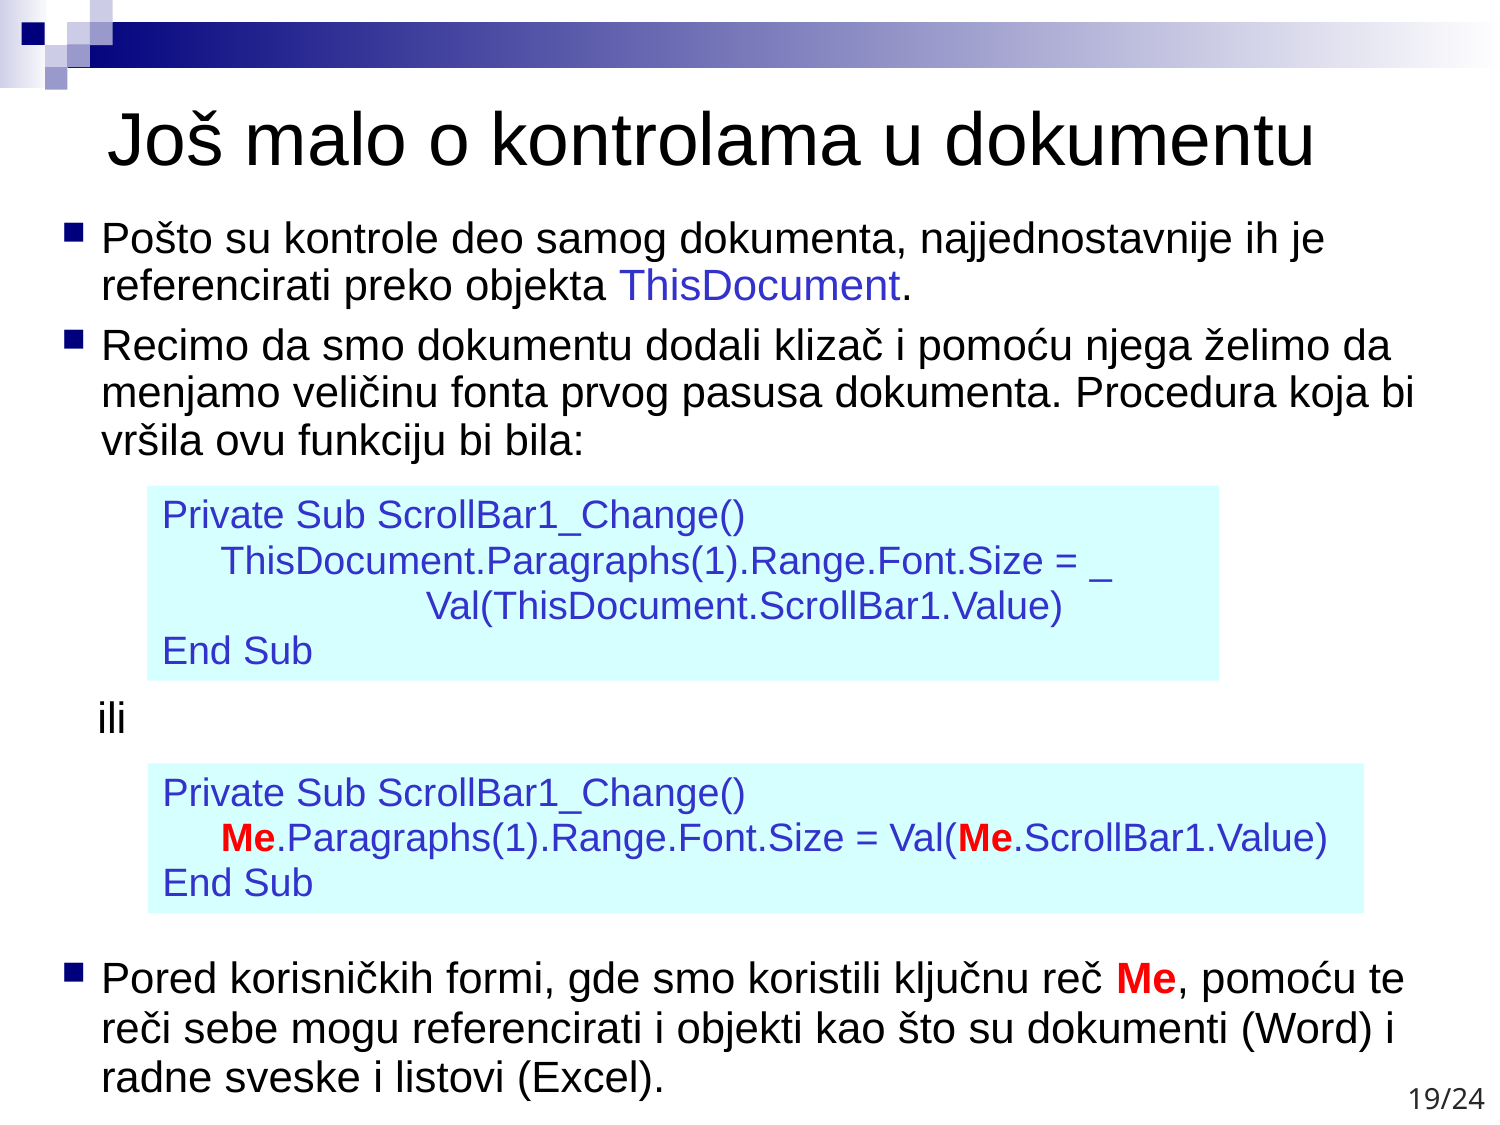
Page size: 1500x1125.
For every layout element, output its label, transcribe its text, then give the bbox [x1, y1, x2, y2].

text_box Pored korisničkih formi, gde smo koristili ključnu reč Me, pomoću te reči sebe mogu referencirati i objekti kao što su dokumenti (Word) i radne sveske i listovi (Excel). [52, 945, 1471, 1088]
text_box 19/24 [1374, 1072, 1500, 1123]
text_box Private Sub ScrollBar1_Change() Me.Paragraphs(1).Range.Font.Size = Val(Me.ScrollBar1.Value) End Sub [147, 763, 1365, 914]
list Pošto su kontrole deo samog dokumenta, najjednostavnije ih je referencirati preko objekta ThisDocument. Recimo da smo dokumentu dodali klizač i pomoću njega želimo da menjamo veličinu fonta prvog pasusa dokumenta. Procedura koja bi vršila ovu funkciju bi bila: [52, 208, 1471, 480]
text_box Private Sub ScrollBar1_Change() ThisDocument.Paragraphs(1).Range.Font.Size = _ Val(ThisDocument.ScrollBar1.Value) End Sub [147, 485, 1220, 681]
title Još malo o kontrolama u dokumentu [92, 75, 1365, 197]
text_box ili [88, 692, 207, 764]
